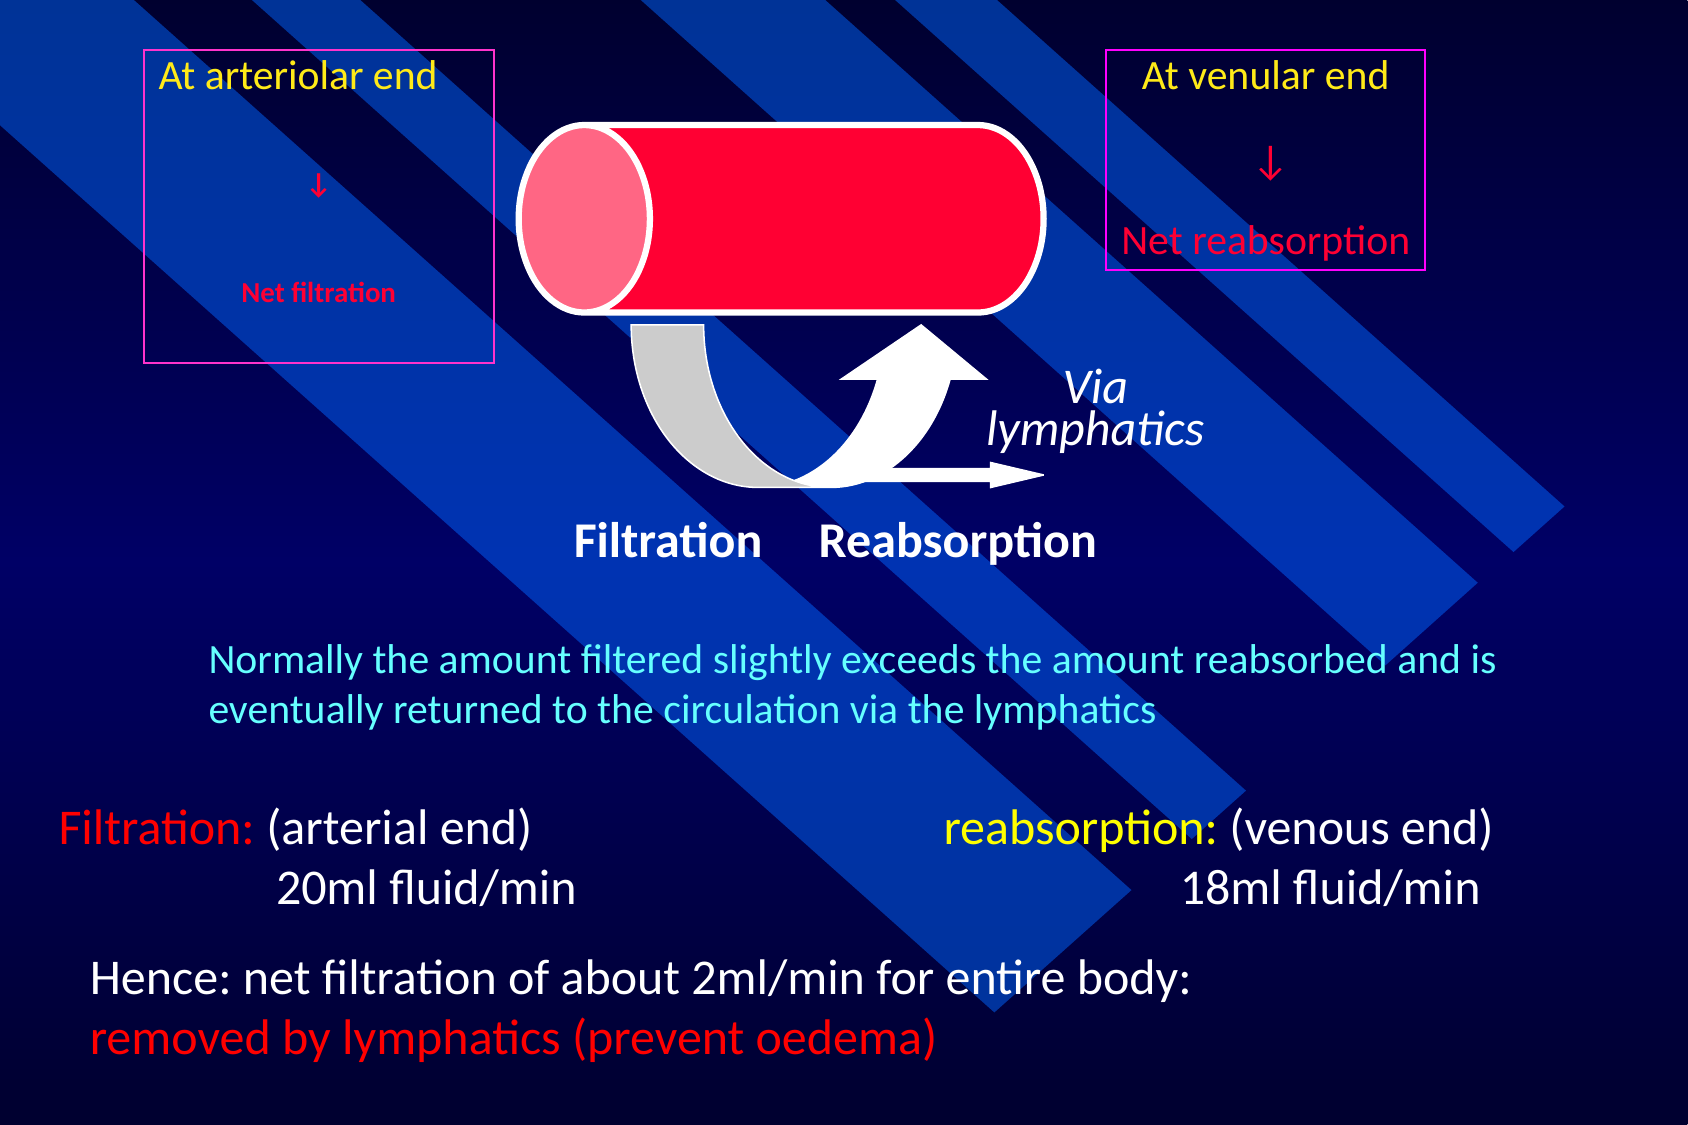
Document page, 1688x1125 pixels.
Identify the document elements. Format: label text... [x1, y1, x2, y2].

text_box [518, 125, 1044, 313]
text_box Filtration: (arterial end) reabsorption: (venous end) 20ml fluid/min 18ml fluid/min [43, 787, 1688, 923]
text_box At venular end ↓ Net reabsorption [1106, 49, 1426, 271]
text_box Normally the amount filtered slightly exceeds the amount reabsorbed and is eventually returned to the circulation via the lymphatics [193, 624, 1557, 740]
text_box At arteriolar end ↓ Net filtration [143, 49, 494, 363]
text_box [631, 324, 971, 488]
text_box Filtration Reabsorption [559, 499, 1113, 575]
text_box Via lymphatics [971, 362, 1220, 462]
text_box Hence: net filtration of about 2ml/min for entire body: removed by lymphatics (prevent oedema) [75, 937, 1619, 1073]
text_box [831, 462, 1044, 488]
